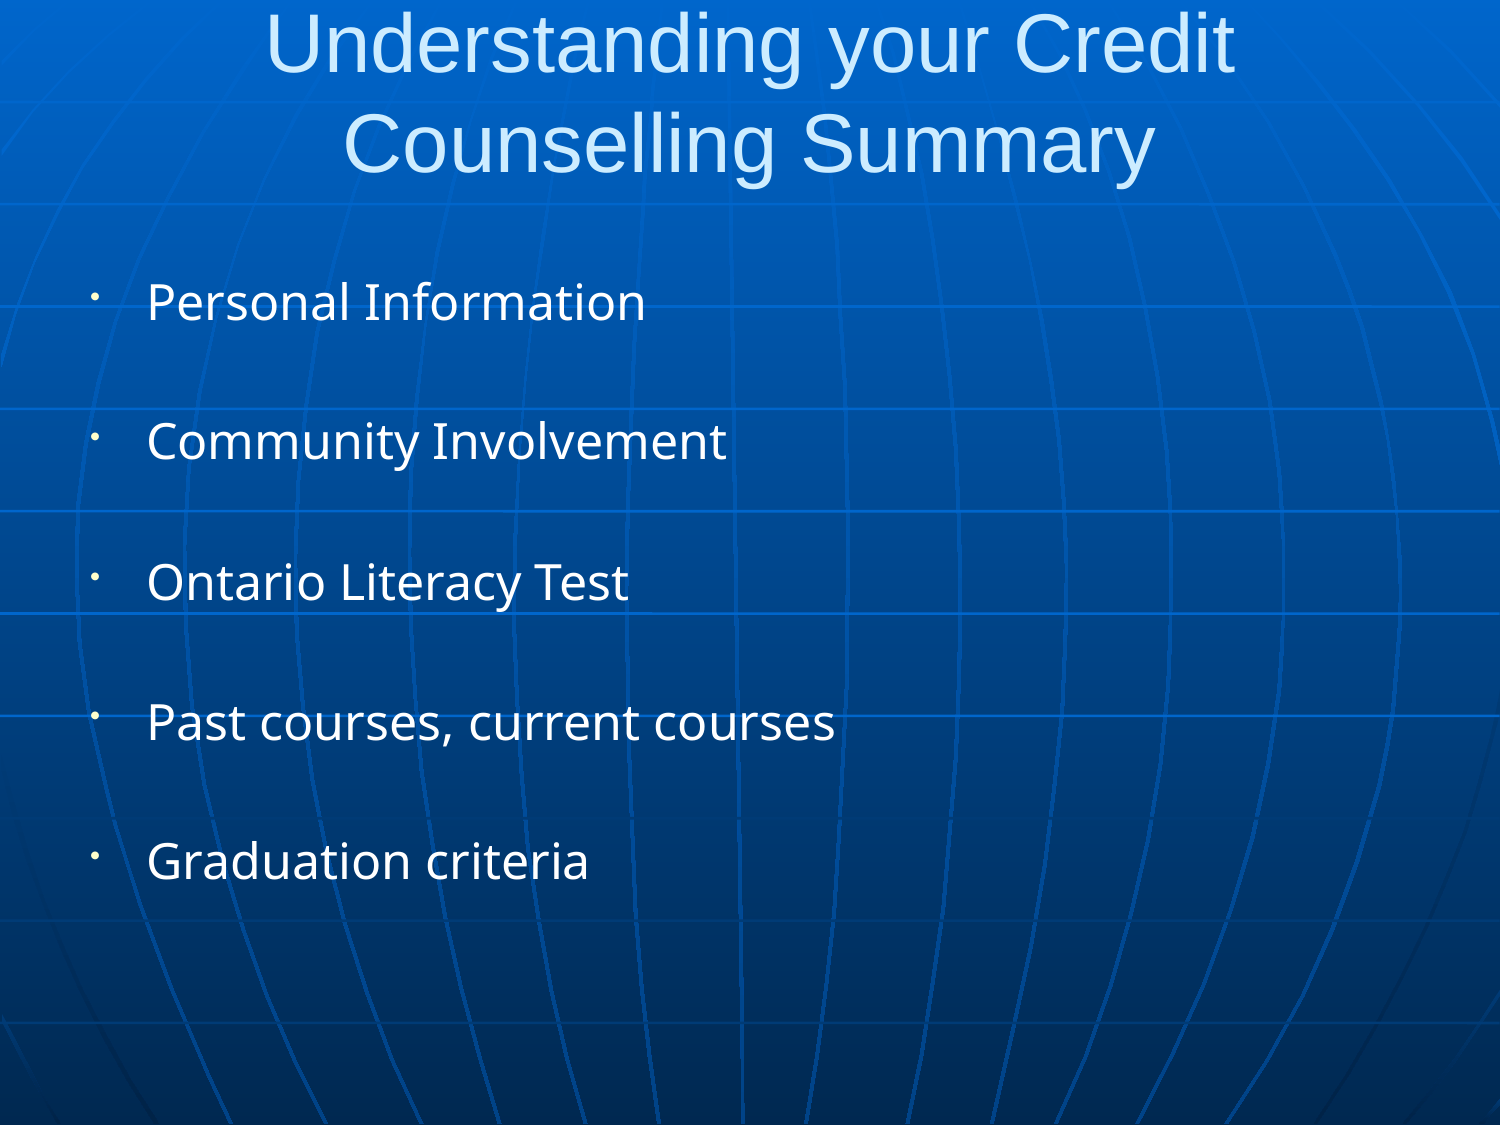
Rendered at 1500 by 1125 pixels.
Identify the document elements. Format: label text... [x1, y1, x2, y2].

list Personal Information Community Involvement Ontario Literacy Test Past courses, current courses Graduation criteria [74, 262, 1426, 1006]
title Understanding your Credit Counselling Summary [74, 45, 1426, 233]
